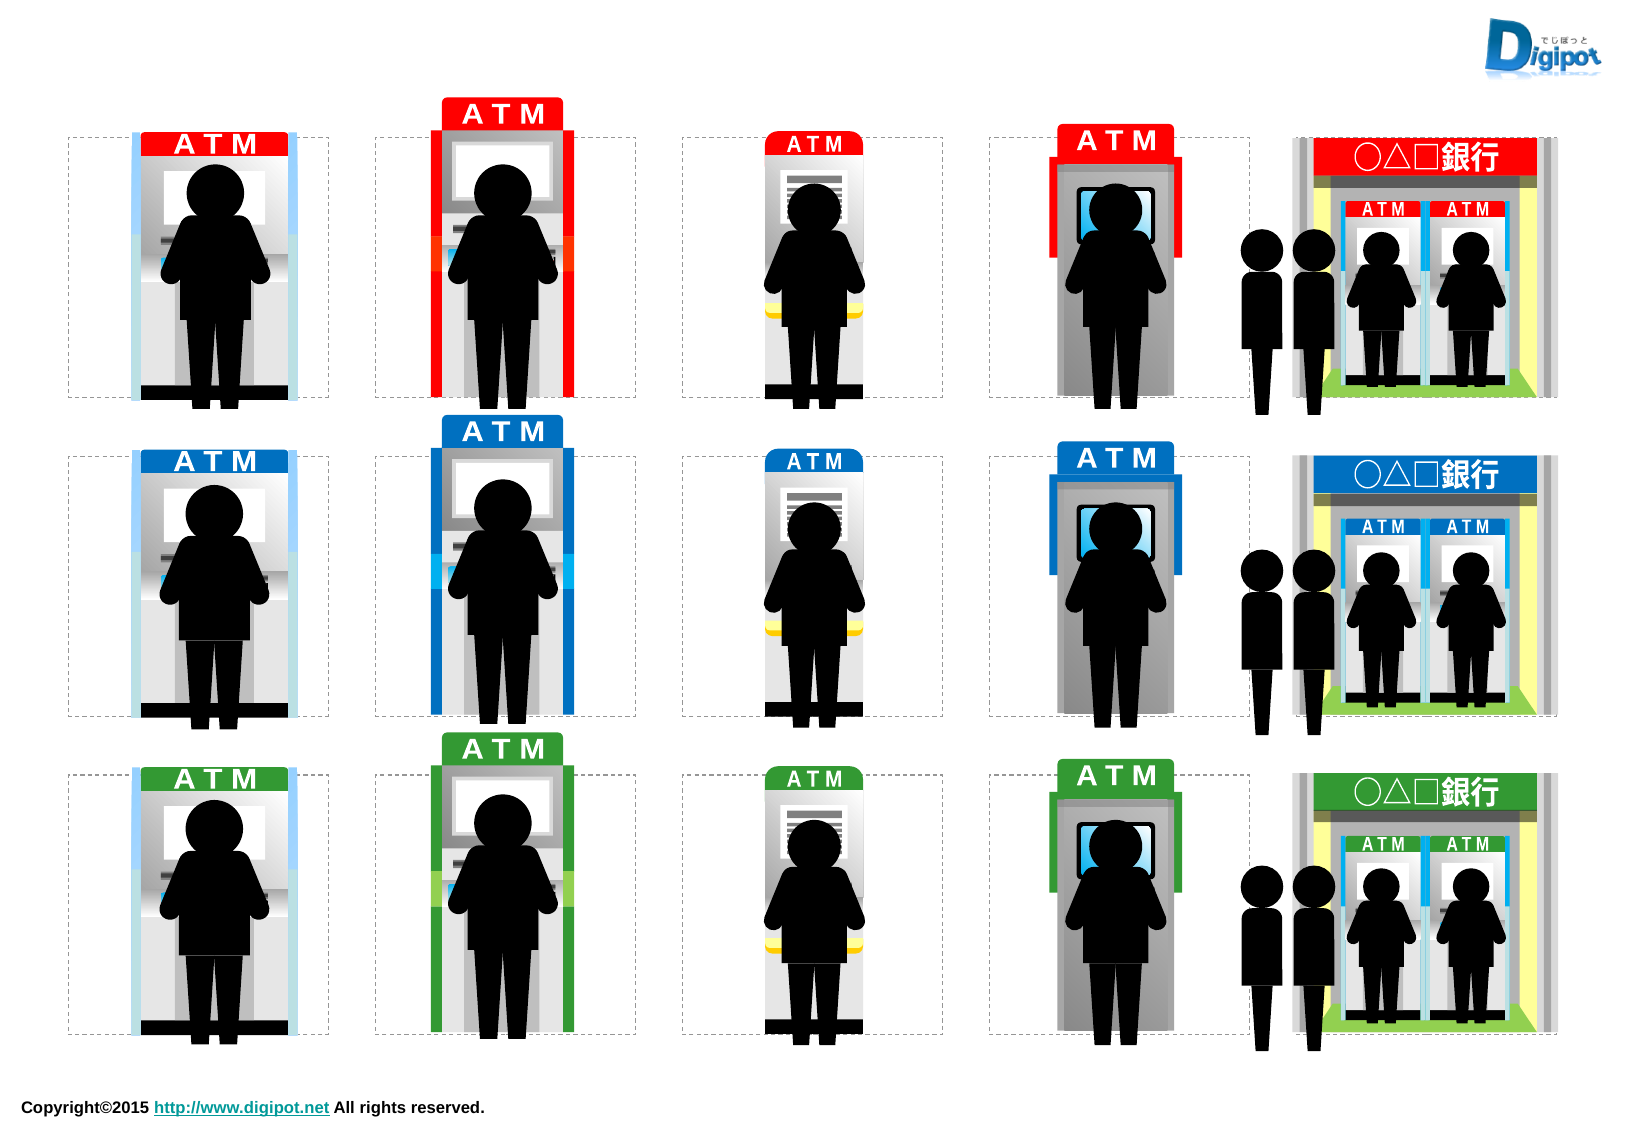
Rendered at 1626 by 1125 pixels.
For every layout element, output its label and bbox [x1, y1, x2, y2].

text_box [131, 449, 298, 730]
text_box [1049, 441, 1183, 728]
text_box [1240, 137, 1559, 415]
text_box [131, 766, 298, 1045]
text_box [764, 448, 864, 728]
text_box [1240, 772, 1559, 1052]
text_box [131, 131, 298, 409]
picture [1485, 18, 1602, 82]
text_box [430, 97, 575, 409]
text_box [430, 732, 575, 1039]
text_box [764, 766, 864, 1046]
text_box [430, 414, 575, 724]
text_box [1049, 758, 1183, 1046]
text_box [1049, 123, 1183, 409]
text_box [764, 131, 864, 409]
text_box [1240, 455, 1559, 736]
